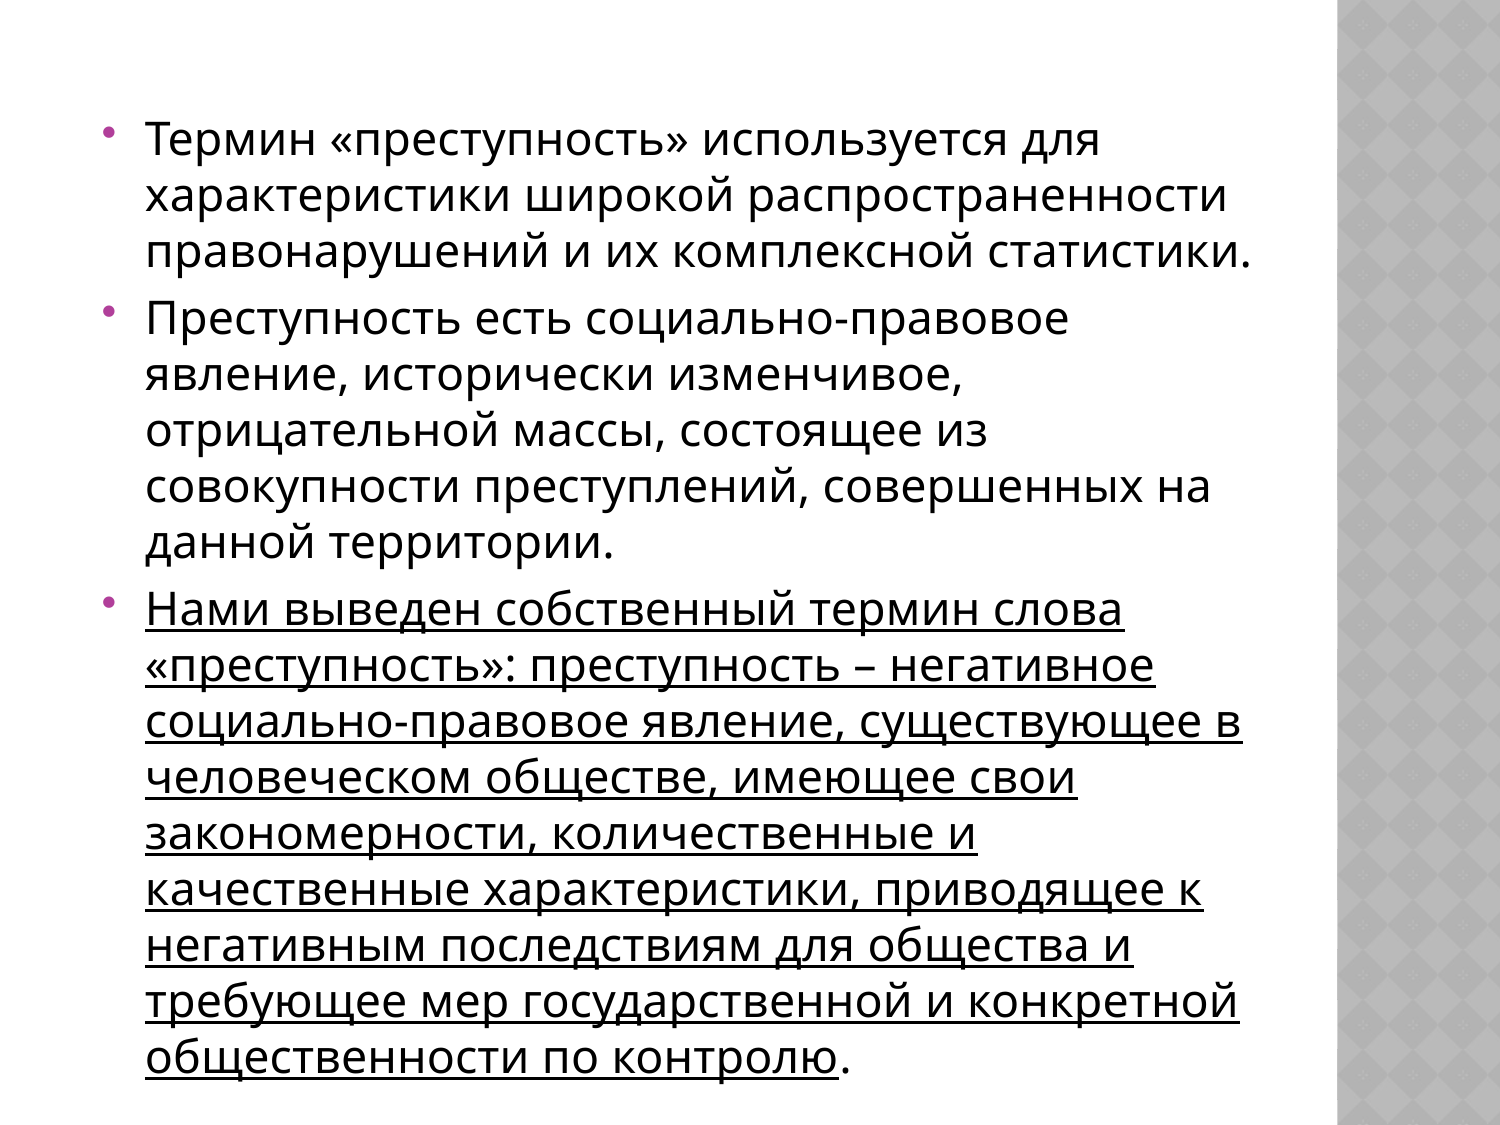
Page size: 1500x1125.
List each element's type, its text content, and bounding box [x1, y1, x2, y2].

list Термин «преступность» используется для характеристики широкой распространенности правонарушений и их комплексной статистики. Преступность есть социально-правовое явление, исторически изменчивое, отрицательной массы, состоящее из совокупности преступлений, совершенных на данной территории. Нами выведен собственный термин слова «преступность»: преступность – негативное социально-правовое явление, существующее в человеческом обществе, имеющее свои закономерности, количественные и качественные характеристики, приводящее к негативным последствиям для общества и требующее мер государственной и конкретной общественности по контролю. [88, 101, 1276, 1106]
